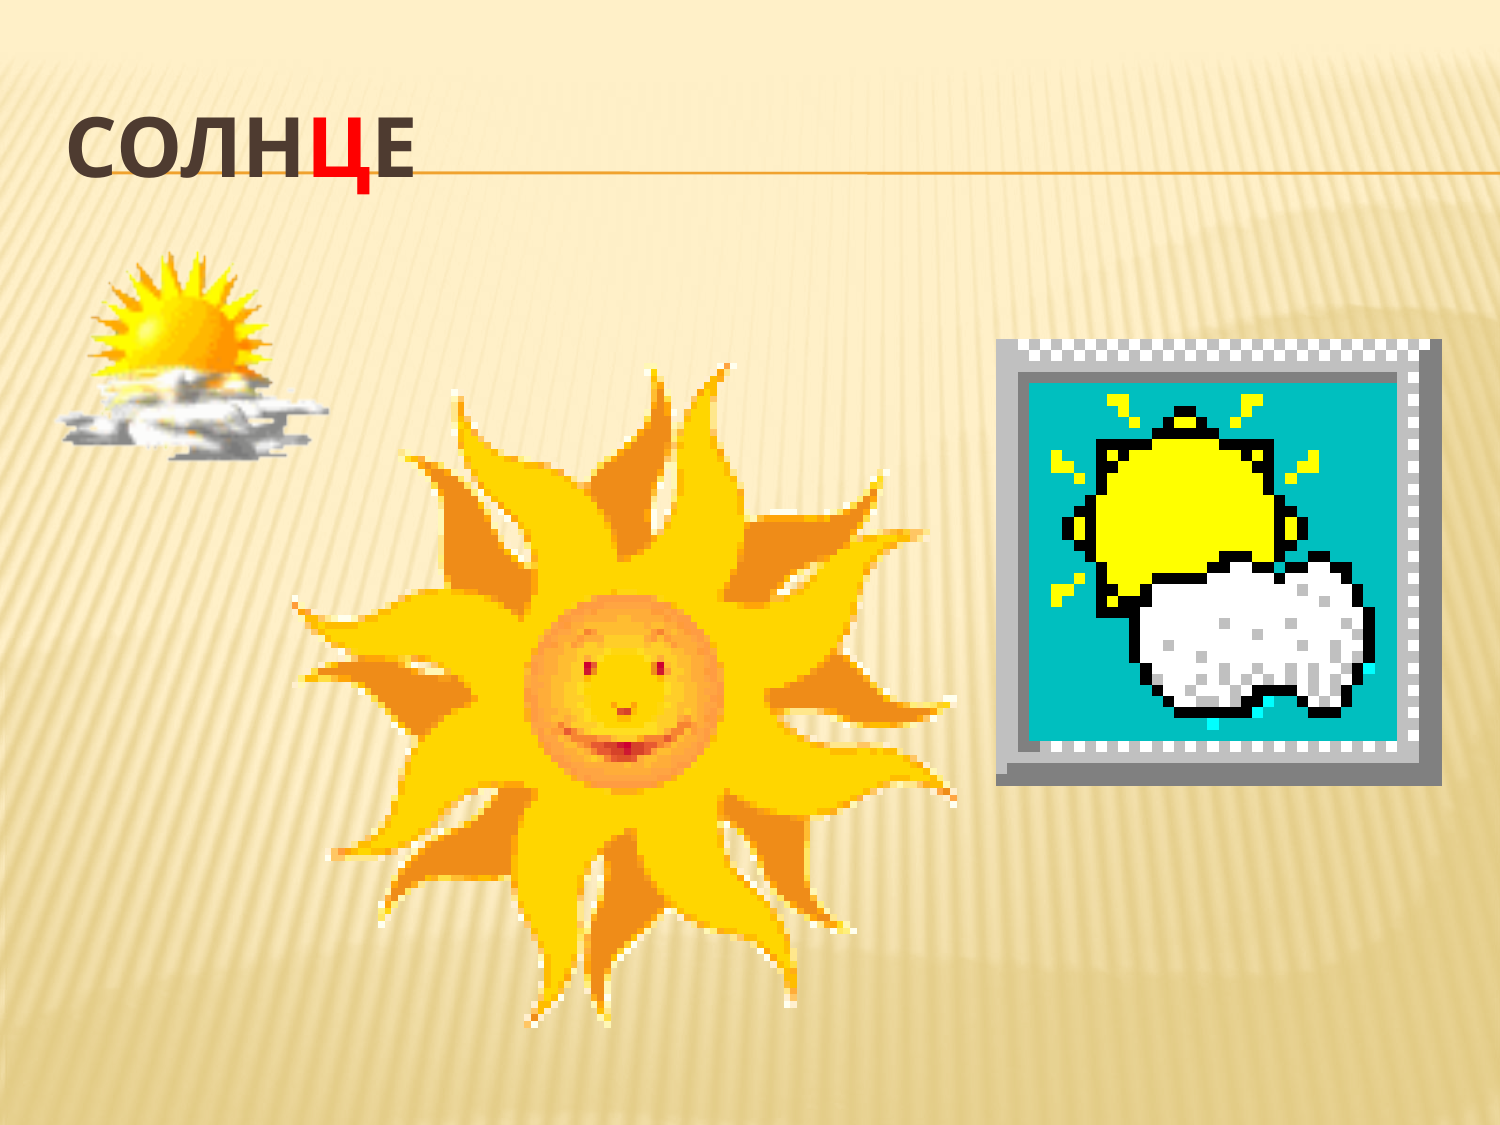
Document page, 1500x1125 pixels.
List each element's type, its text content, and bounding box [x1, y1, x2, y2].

picture [995, 339, 1442, 786]
picture [34, 210, 352, 516]
title солнце [50, 75, 1475, 213]
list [292, 362, 958, 1028]
